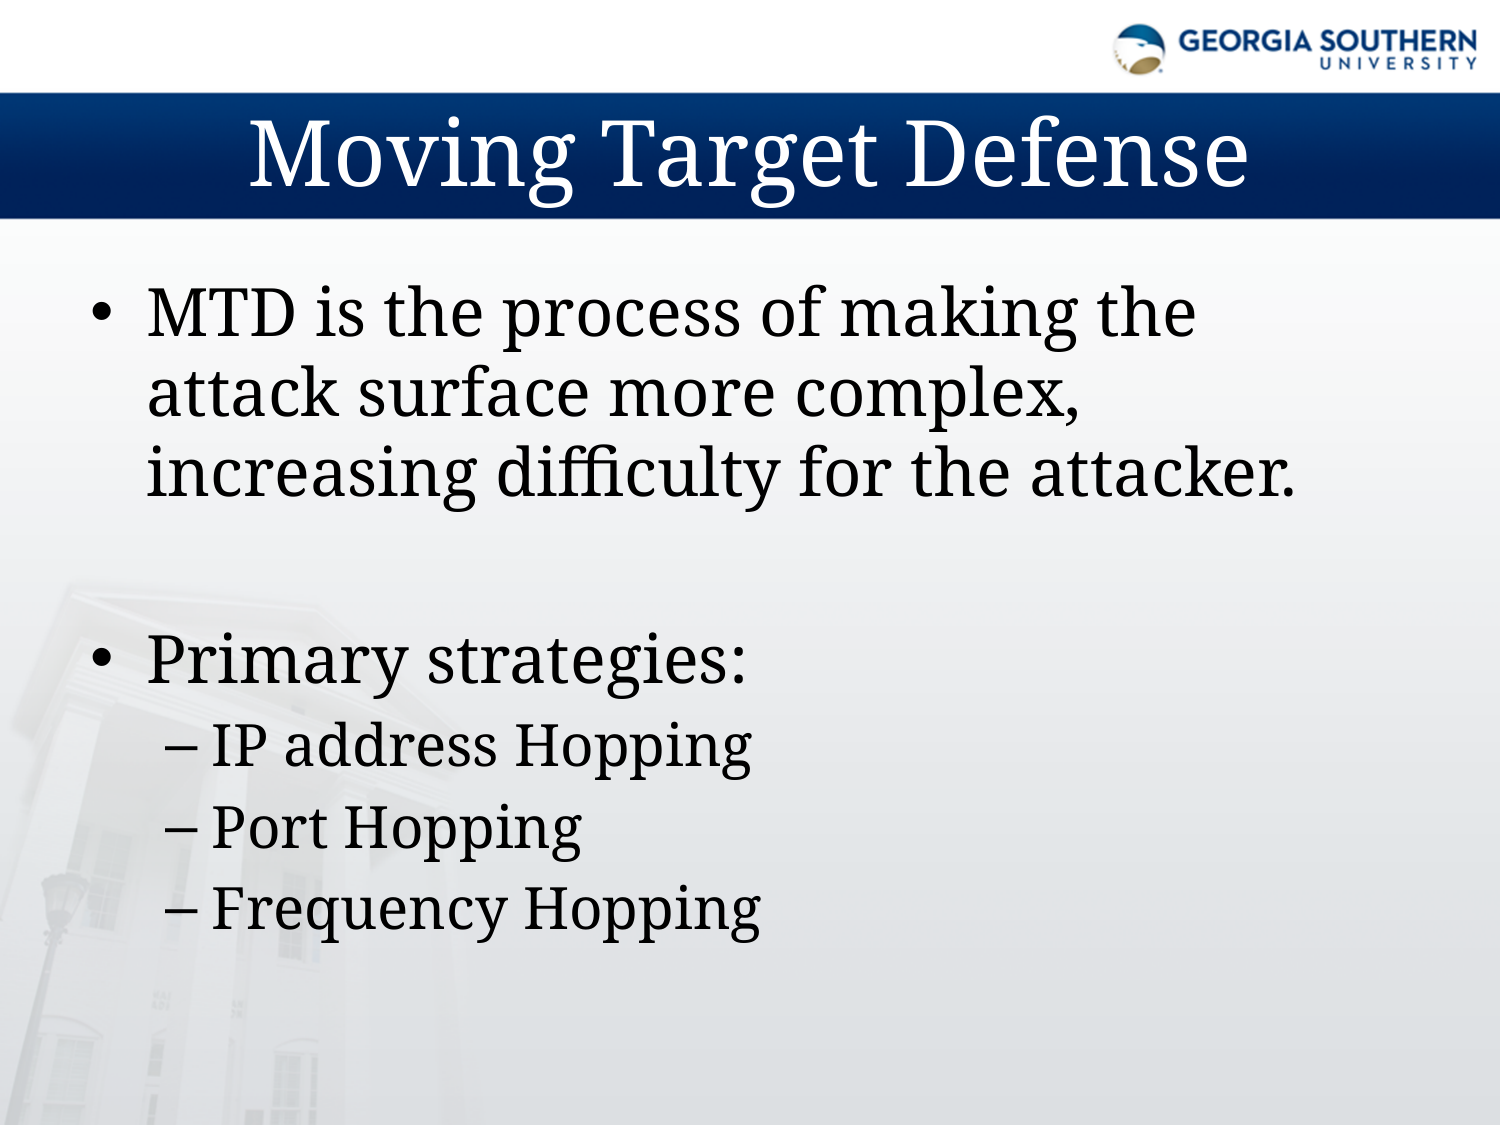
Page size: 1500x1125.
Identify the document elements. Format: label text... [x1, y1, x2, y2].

list MTD is the process of making the attack surface more complex, increasing difficulty for the attacker. Primary strategies: IP address Hopping Port Hopping Frequency Hopping [75, 262, 1425, 1005]
picture [0, 0, 1500, 1125]
title Moving Target Defense [75, 56, 1425, 244]
